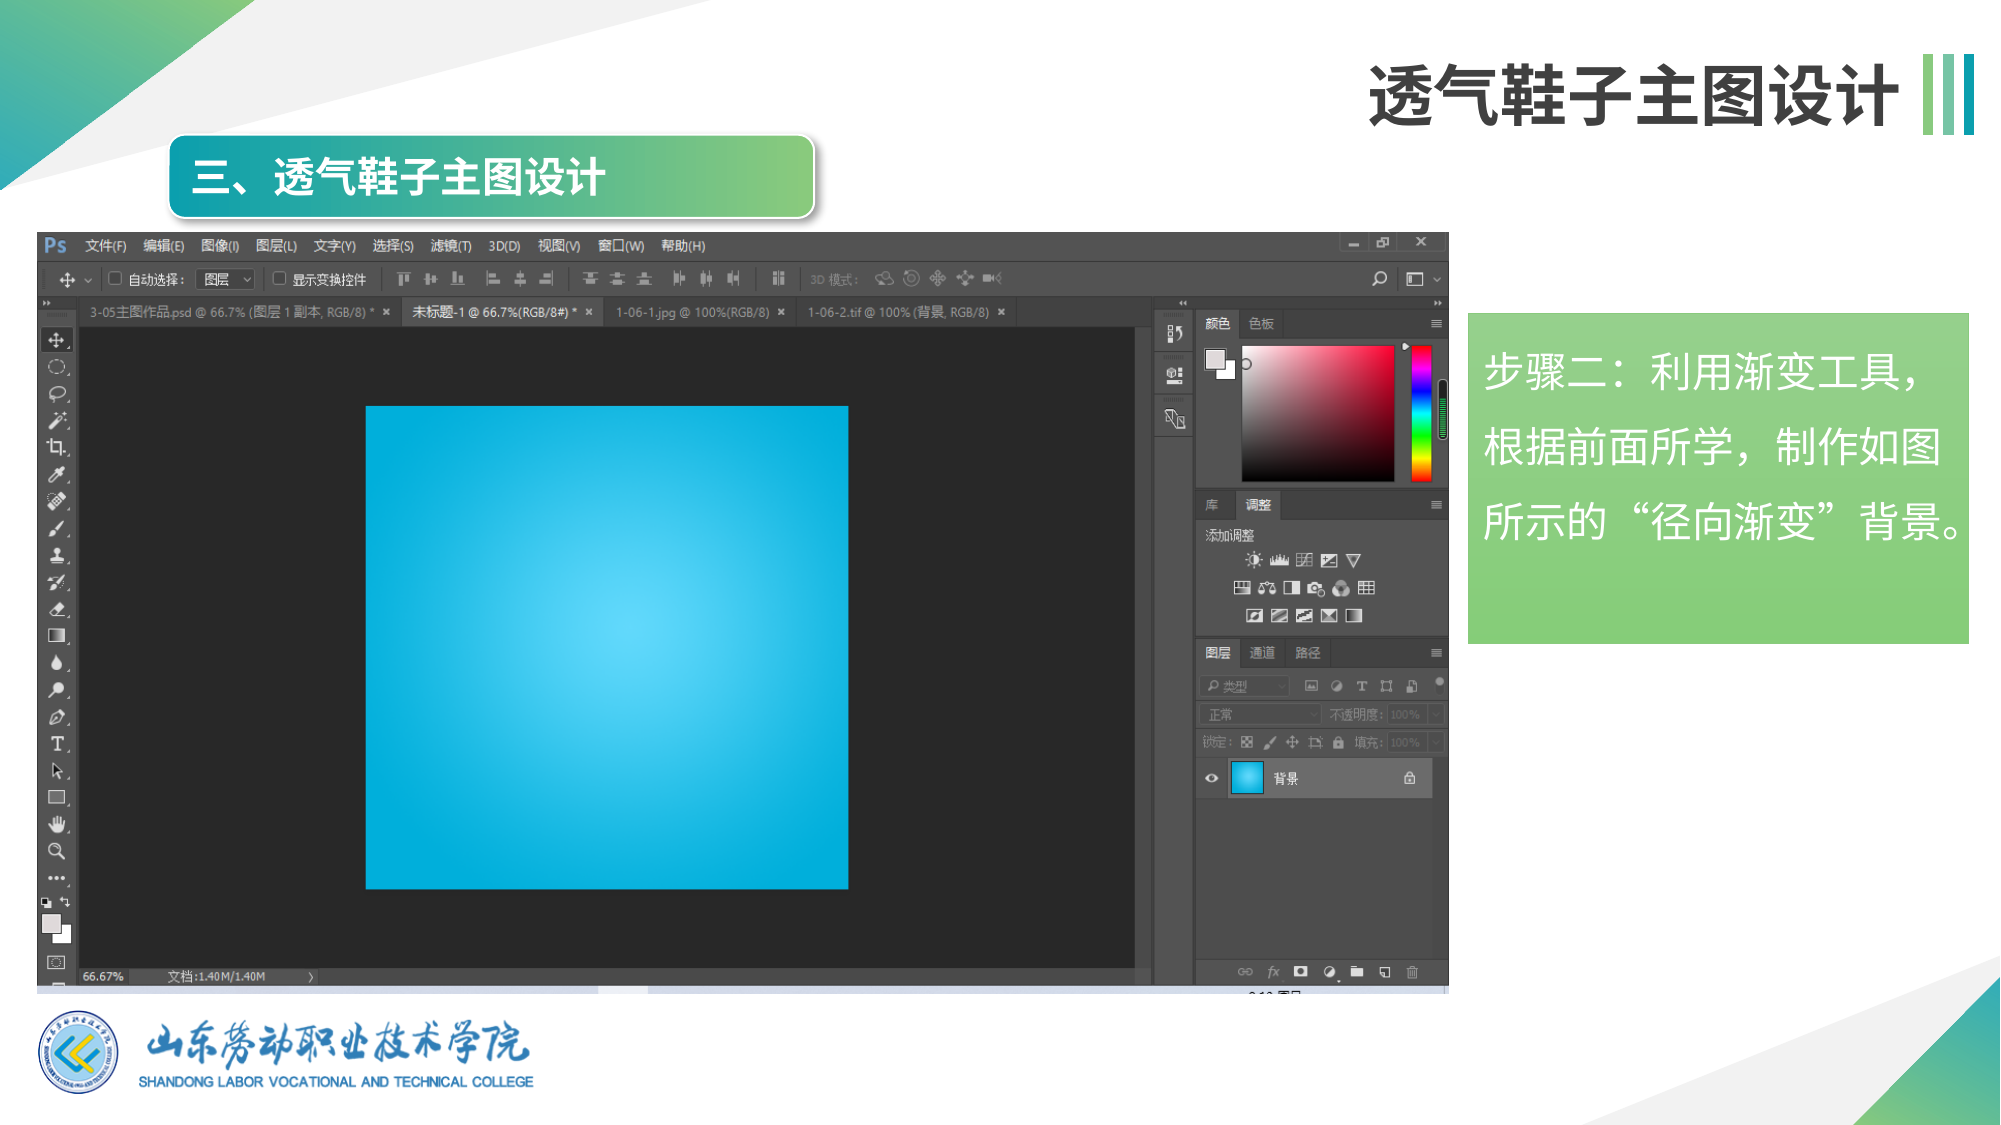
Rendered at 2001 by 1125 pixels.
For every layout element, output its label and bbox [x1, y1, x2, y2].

text_box [0, 0, 2000, 1125]
picture [37, 232, 1449, 994]
picture [38, 1010, 550, 1094]
text_box [91, 134, 1352, 218]
text_box [1928, 54, 1969, 136]
